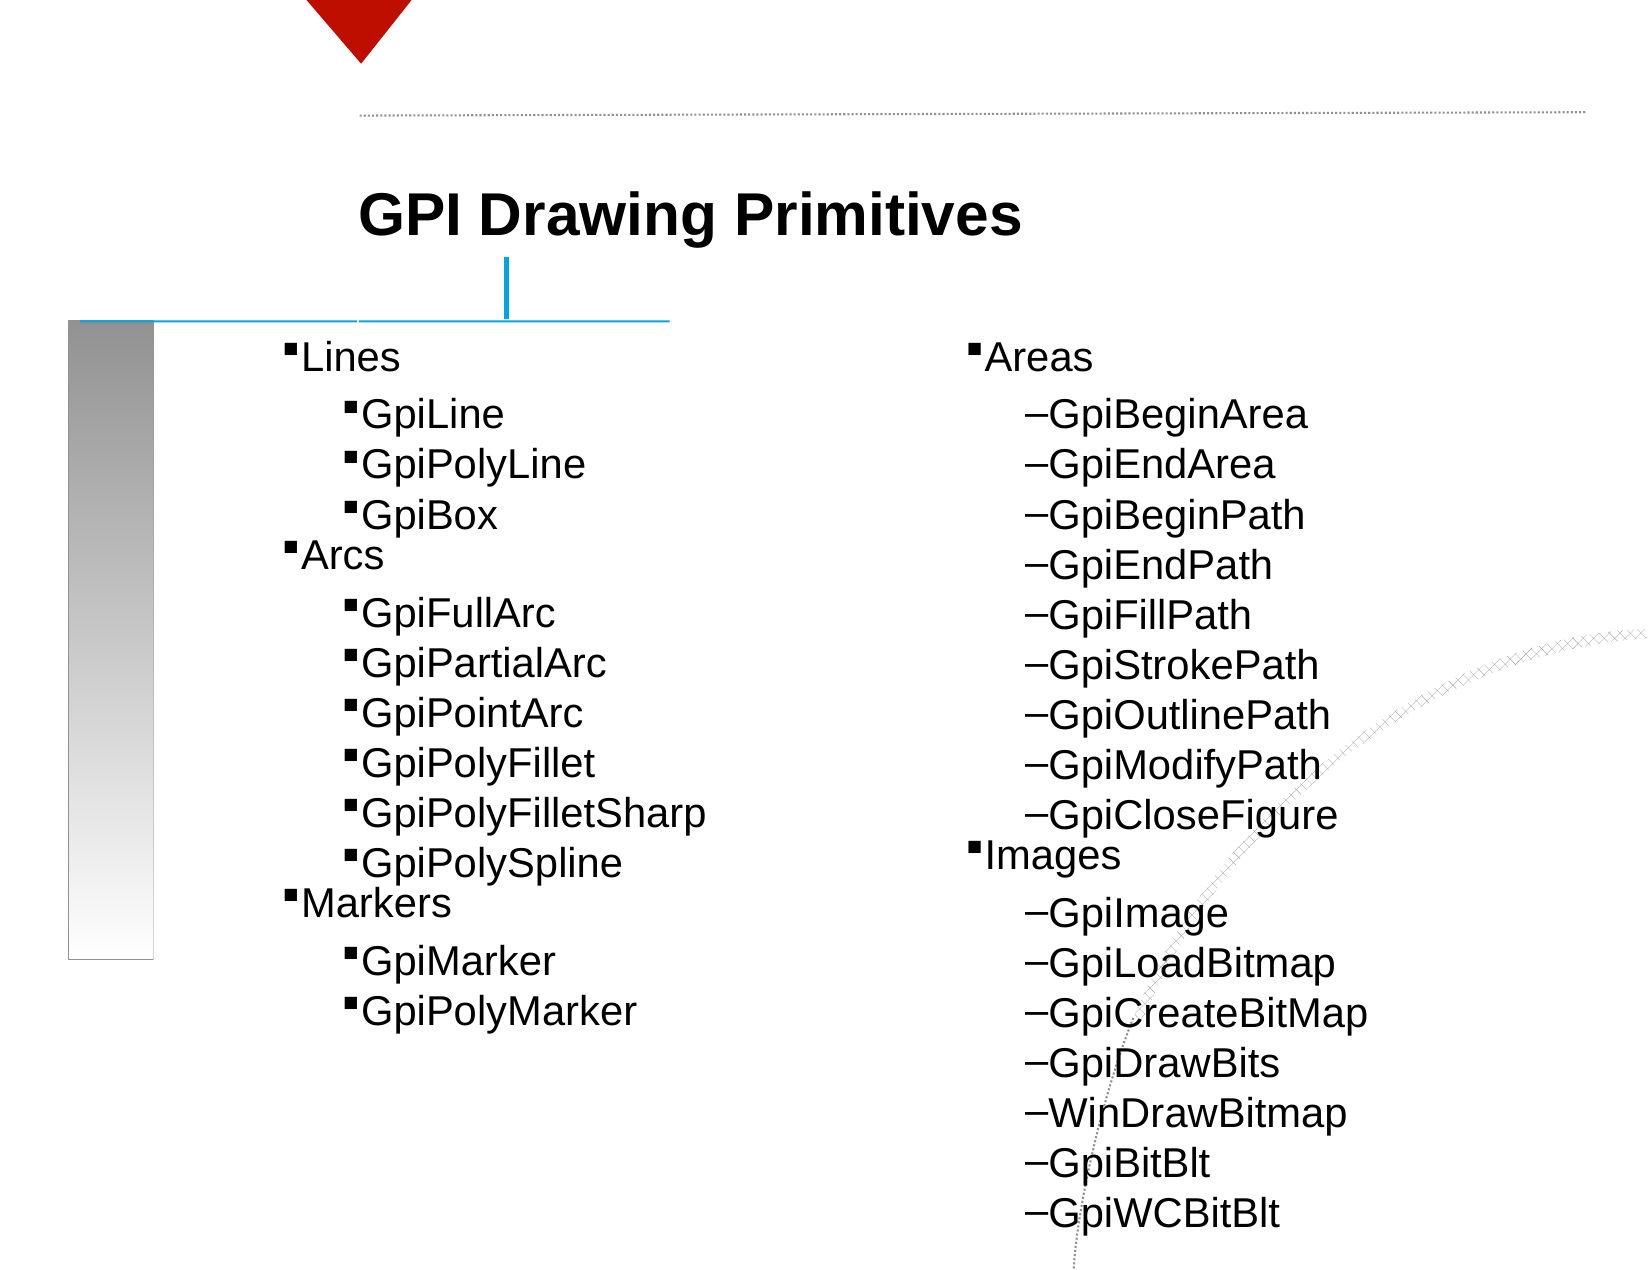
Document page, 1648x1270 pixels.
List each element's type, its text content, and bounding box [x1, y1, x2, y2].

text_box Areas GpiBeginArea GpiEndArea GpiBeginPath GpiEndPath GpiFillPath GpiStrokePath GpiOutlinePath GpiModifyPath GpiCloseFigure Images GpiImage GpiLoadBitmap GpiCreateBitMap GpiDrawBits WinDrawBitmap GpiBitBlt GpiWCBitBlt [965, 339, 1586, 1236]
text_box GPI Drawing Primitives [358, 105, 1578, 332]
text_box Lines GpiLine GpiPolyLine GpiBox Arcs GpiFullArc GpiPartialArc GpiPointArc GpiPolyFillet GpiPolyFilletSharp GpiPolySpline Markers GpiMarker GpiPolyMarker [281, 339, 899, 1034]
